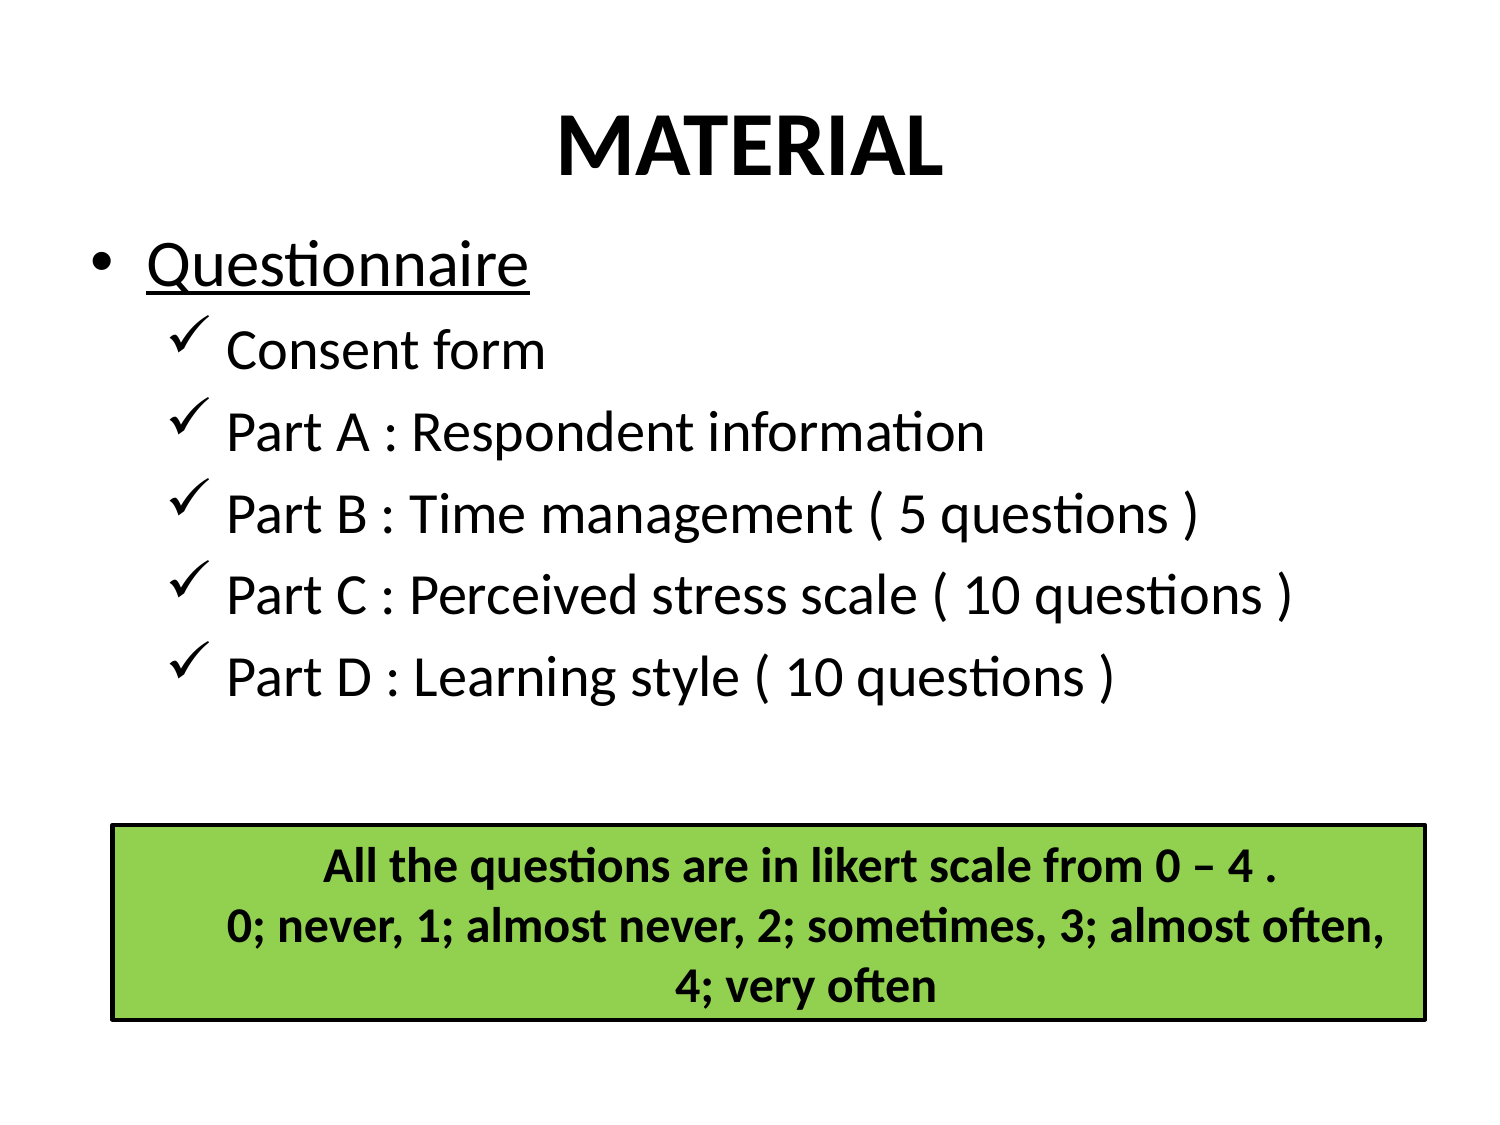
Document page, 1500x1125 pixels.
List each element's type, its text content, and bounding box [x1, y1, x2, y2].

text_box All the questions are in likert scale from 0 – 4 . 0; never, 1; almost never, 2; sometimes, 3; almost often, 4; very often [110, 823, 1427, 1022]
list Questionnaire Consent form Part A : Respondent information Part B : Time management ( 5 questions ) Part C : Perceived stress scale ( 10 questions ) Part D : Learning style ( 10 questions ) [75, 212, 1425, 1038]
title MATERIAL [75, 45, 1425, 212]
